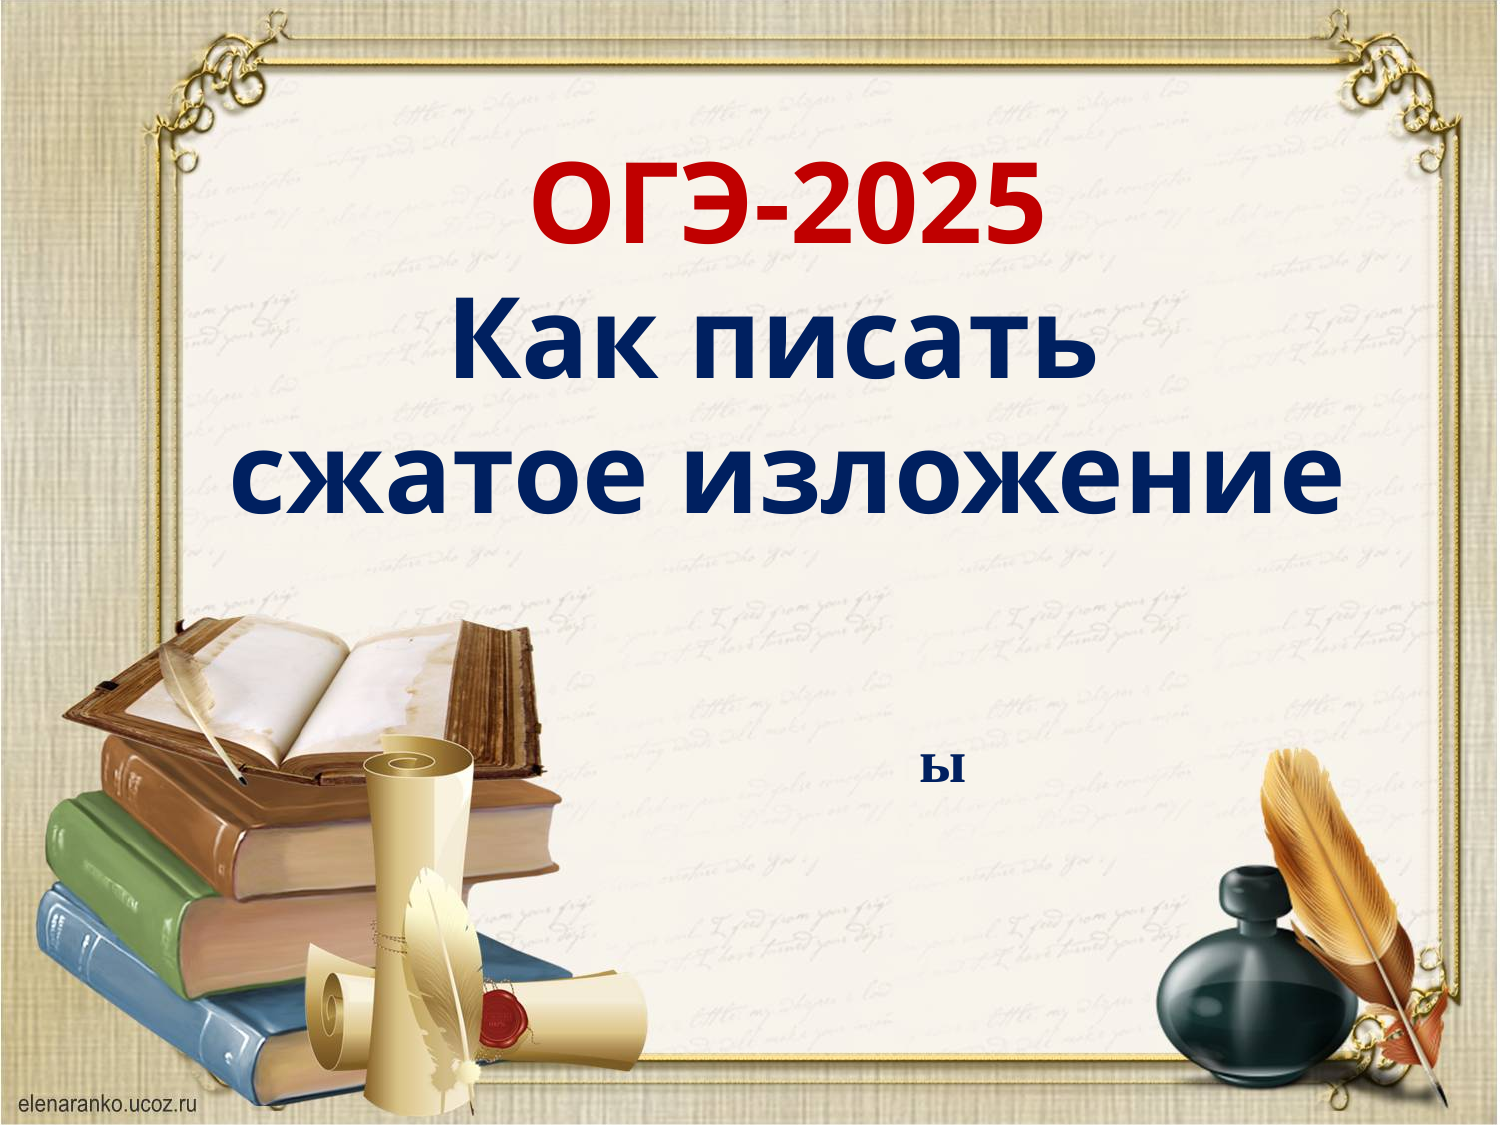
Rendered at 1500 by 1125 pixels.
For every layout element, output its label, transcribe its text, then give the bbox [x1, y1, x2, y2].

title ОГЭ-2025 Как писать сжатое изложение [187, 117, 1388, 551]
picture [0, 0, 1500, 1125]
subtitle ы [480, 714, 1407, 914]
